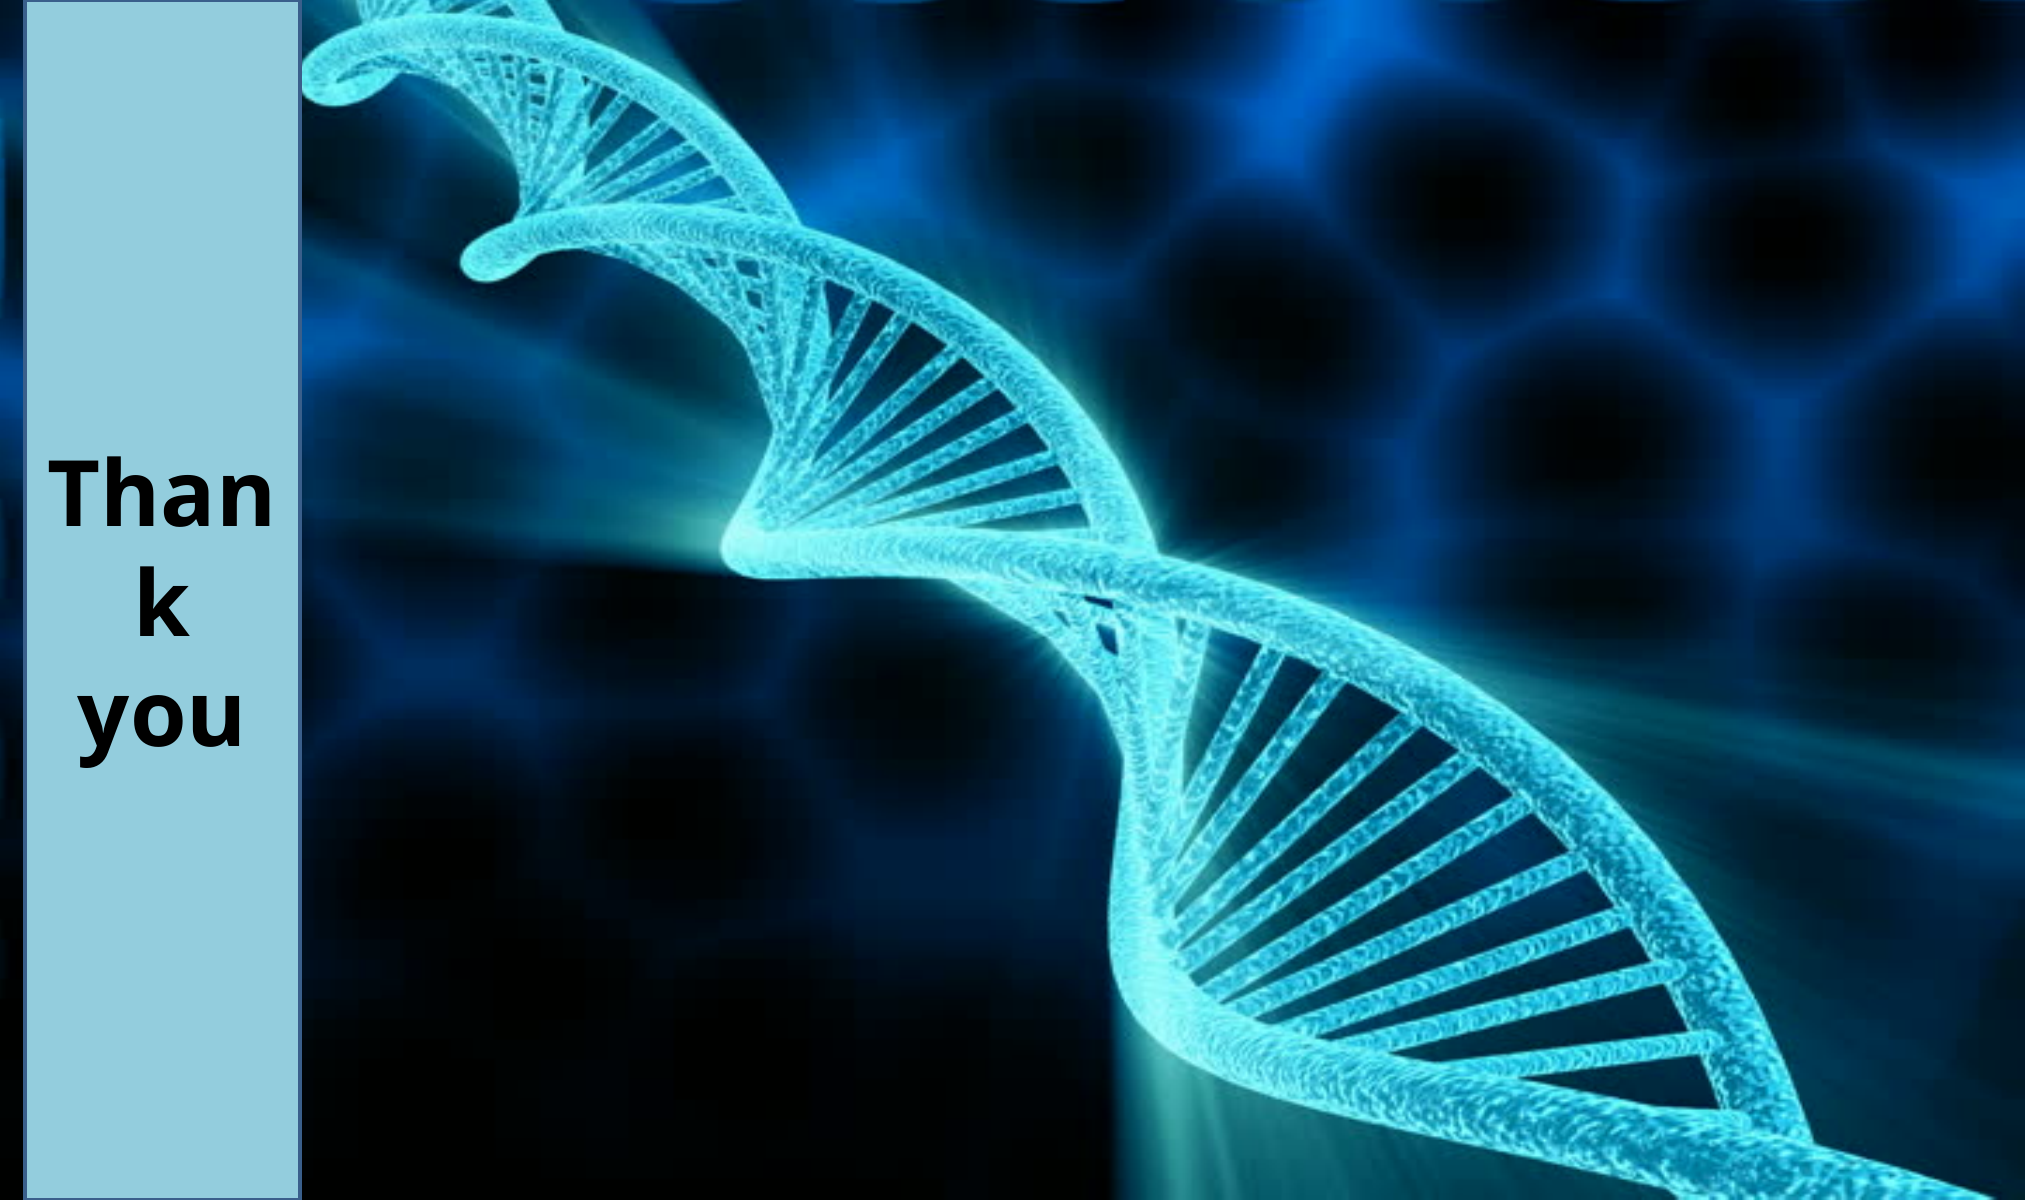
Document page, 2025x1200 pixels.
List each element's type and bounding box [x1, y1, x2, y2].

list [0, 0, 2025, 1200]
